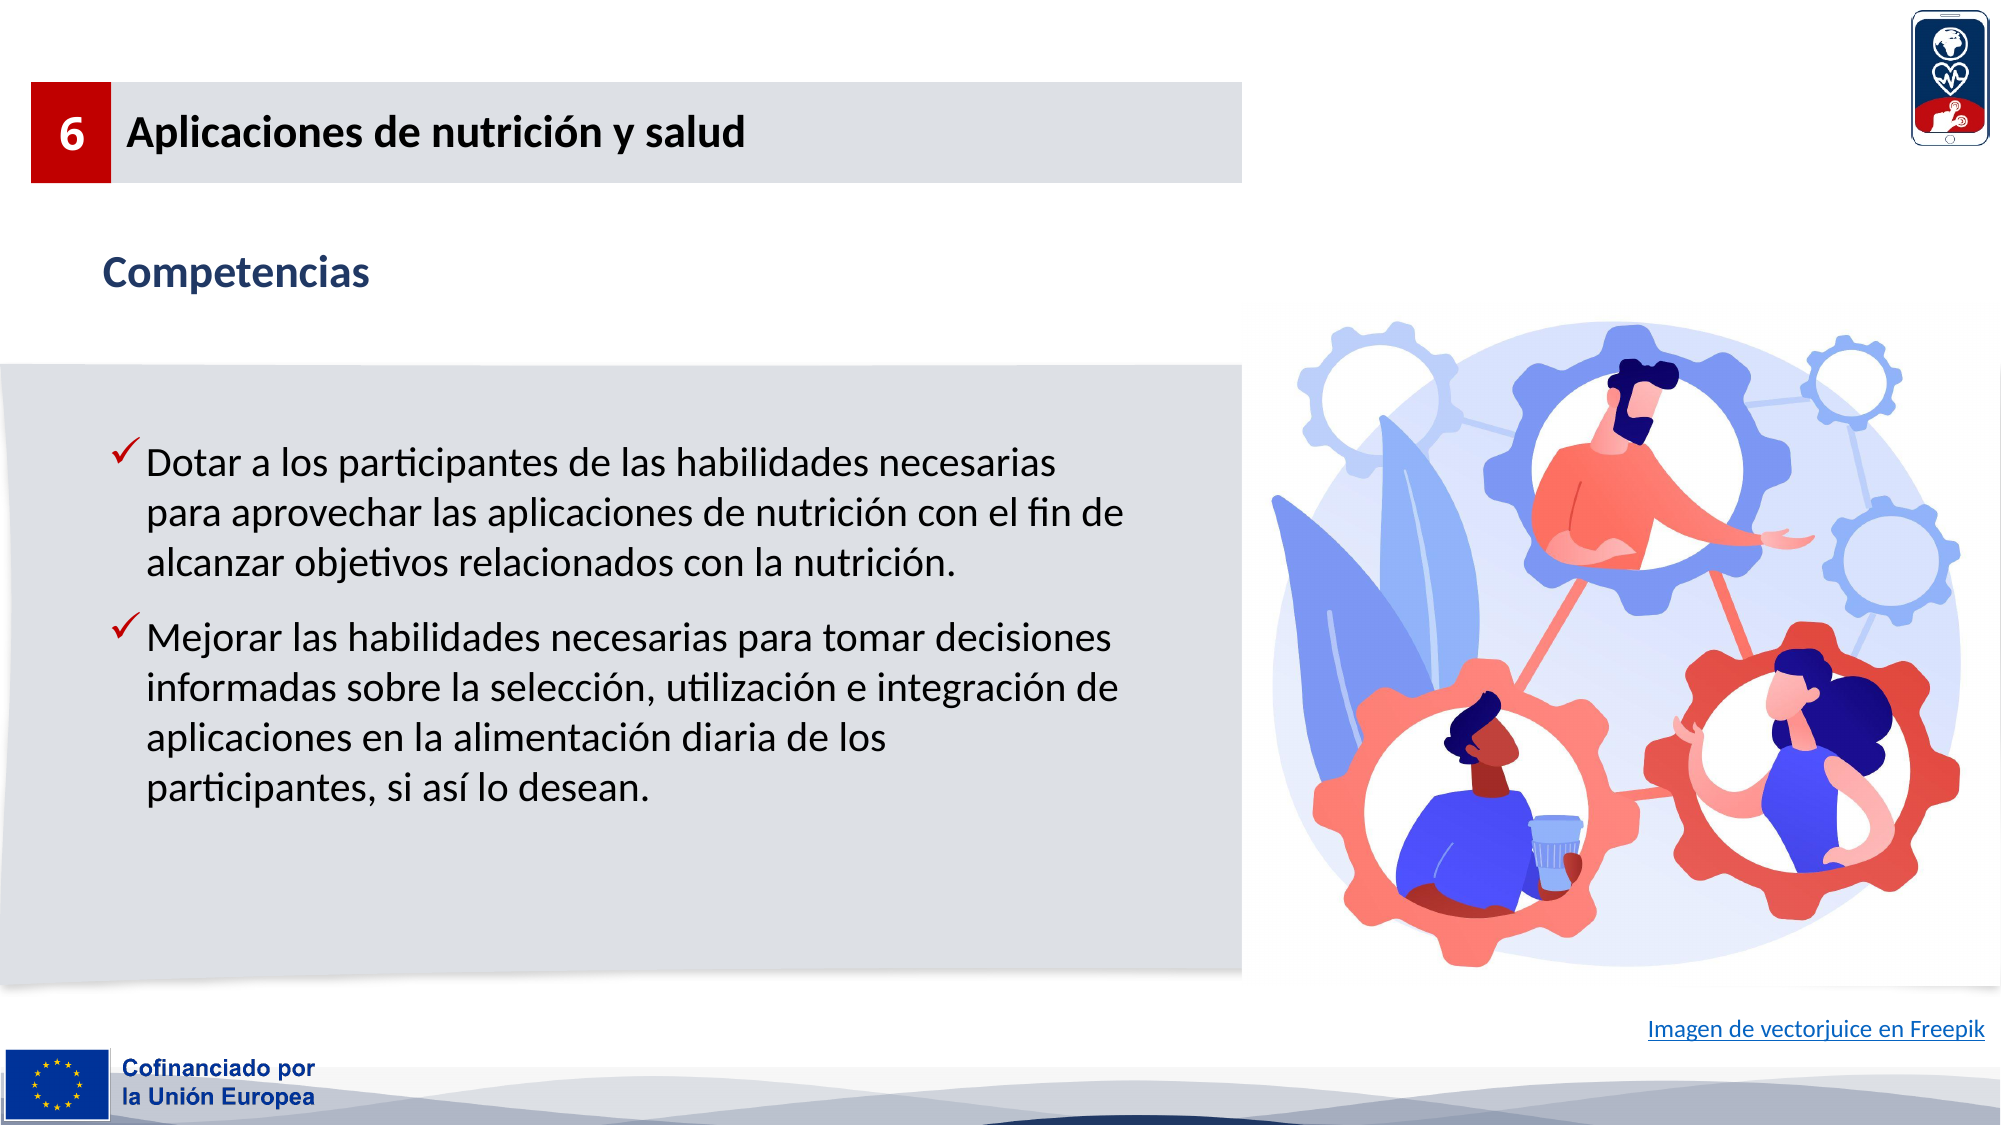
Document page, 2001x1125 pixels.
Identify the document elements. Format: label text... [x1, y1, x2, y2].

text_box 6 [44, 96, 113, 167]
title Competencias [87, 221, 1813, 324]
text_box Imagen de vectorjuice en Freepik [561, 1005, 2000, 1051]
text_box [30, 81, 112, 184]
text_box Aplicaciones de nutrición y salud [111, 82, 1242, 183]
picture [1911, 10, 1990, 146]
text_box 1 [18, 71, 87, 142]
picture [0, 1044, 2001, 1125]
picture [1241, 302, 2000, 986]
list Dotar a los participantes de las habilidades necesarias para aprovechar las aplicaciones de nutrición con el fin de alcanzar objetivos relacionados con la nutrición. Mejorar las habilidades necesarias para tomar decisiones informadas sobre la selección, utilización e integración de aplicaciones en la alimentación diaria de los participantes, si así lo desean. [93, 427, 1142, 984]
